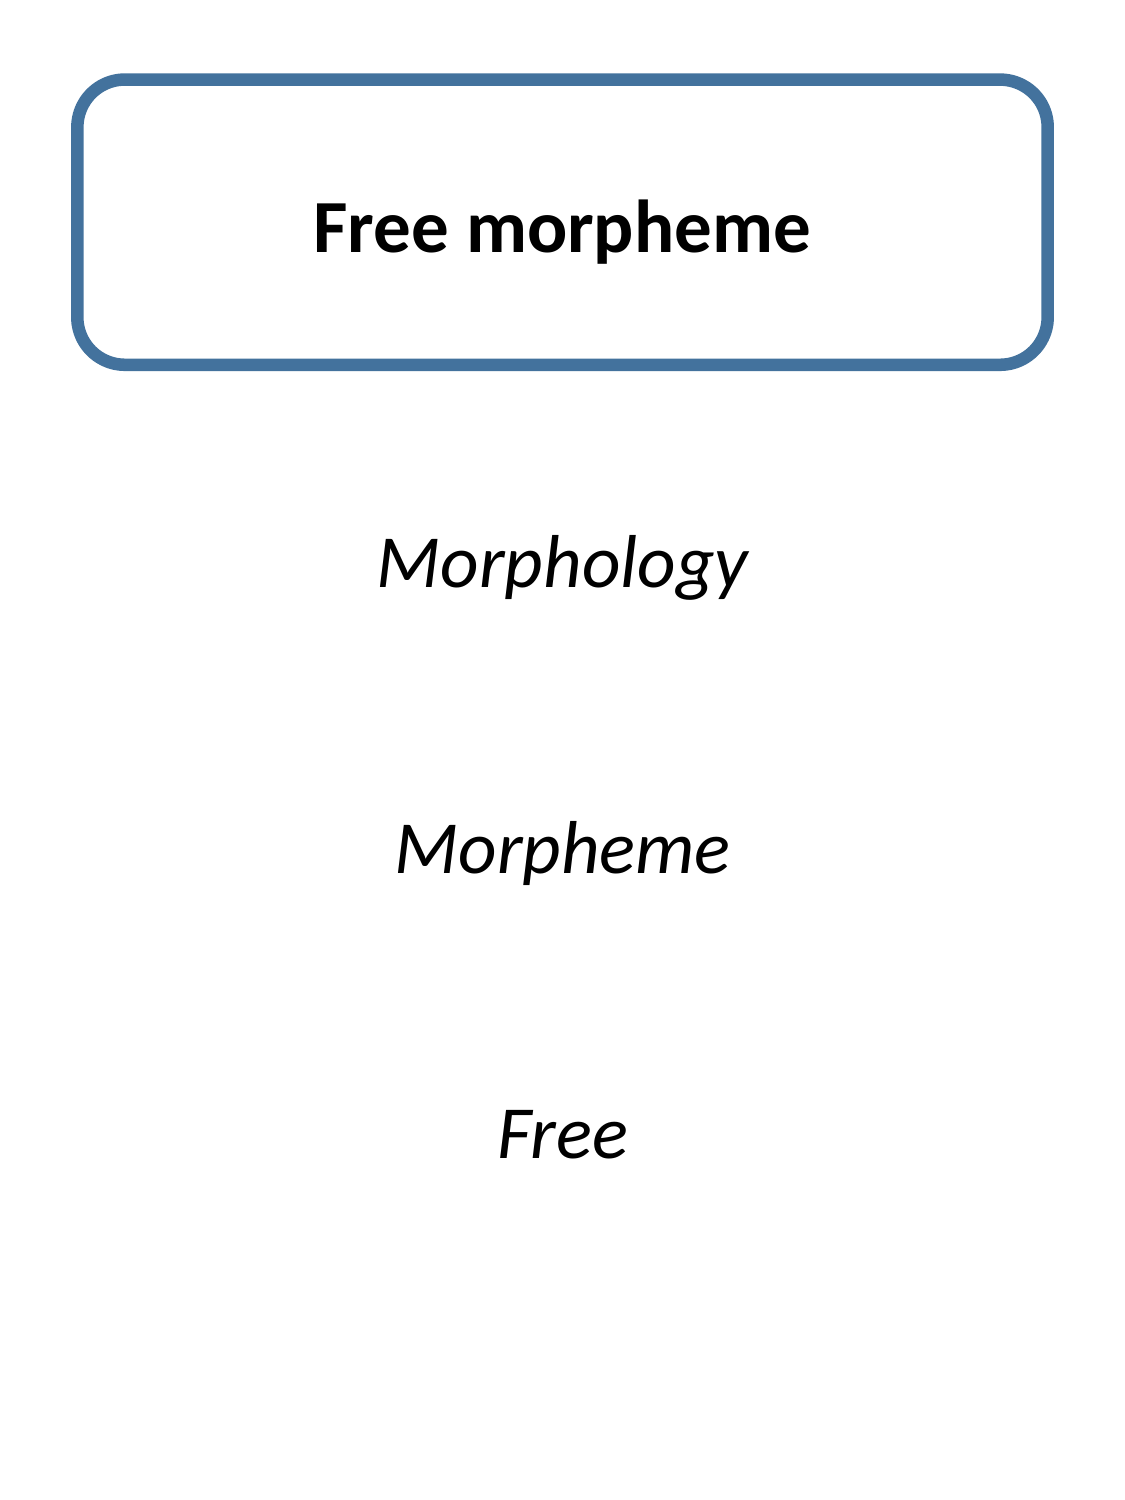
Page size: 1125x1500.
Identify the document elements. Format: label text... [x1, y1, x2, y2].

text_box Free morpheme [76, 78, 1049, 366]
list Morphology Morpheme Free [77, 399, 1048, 1352]
